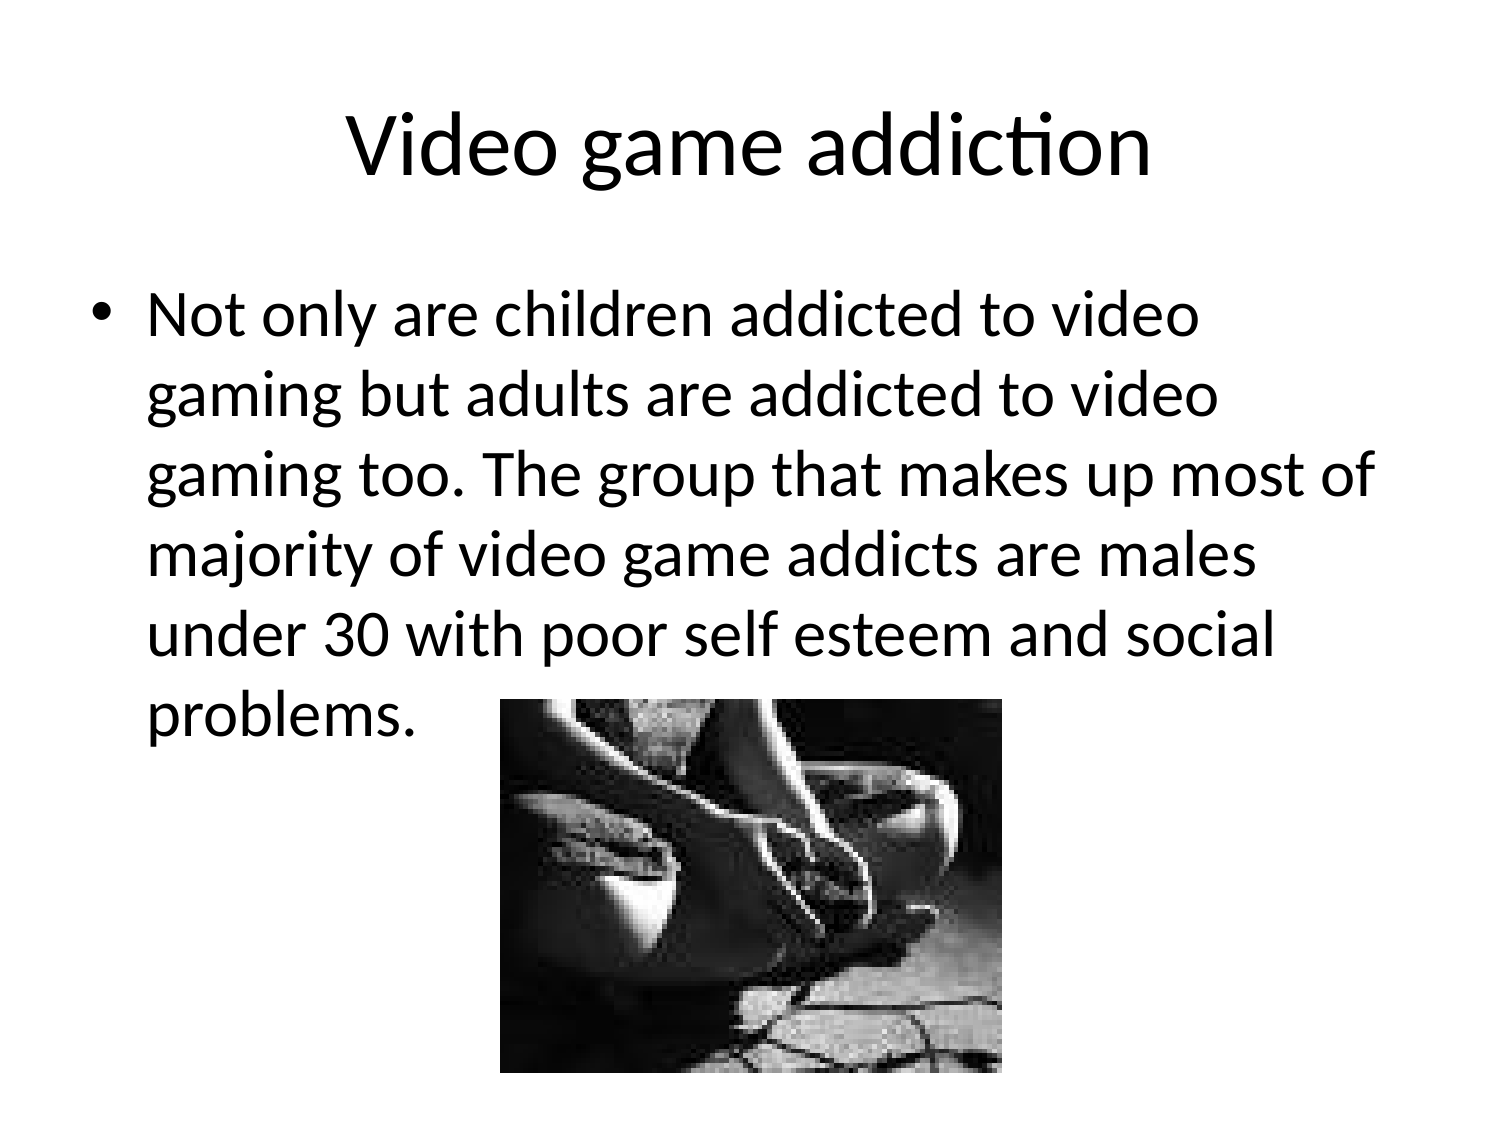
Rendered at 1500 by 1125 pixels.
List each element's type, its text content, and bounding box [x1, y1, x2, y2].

picture [499, 699, 1002, 1073]
title Video game addiction [75, 45, 1425, 233]
list Not only are children addicted to video gaming but adults are addicted to video gaming too. The group that makes up most of majority of video game addicts are males under 30 with poor self esteem and social problems. [75, 262, 1425, 1005]
